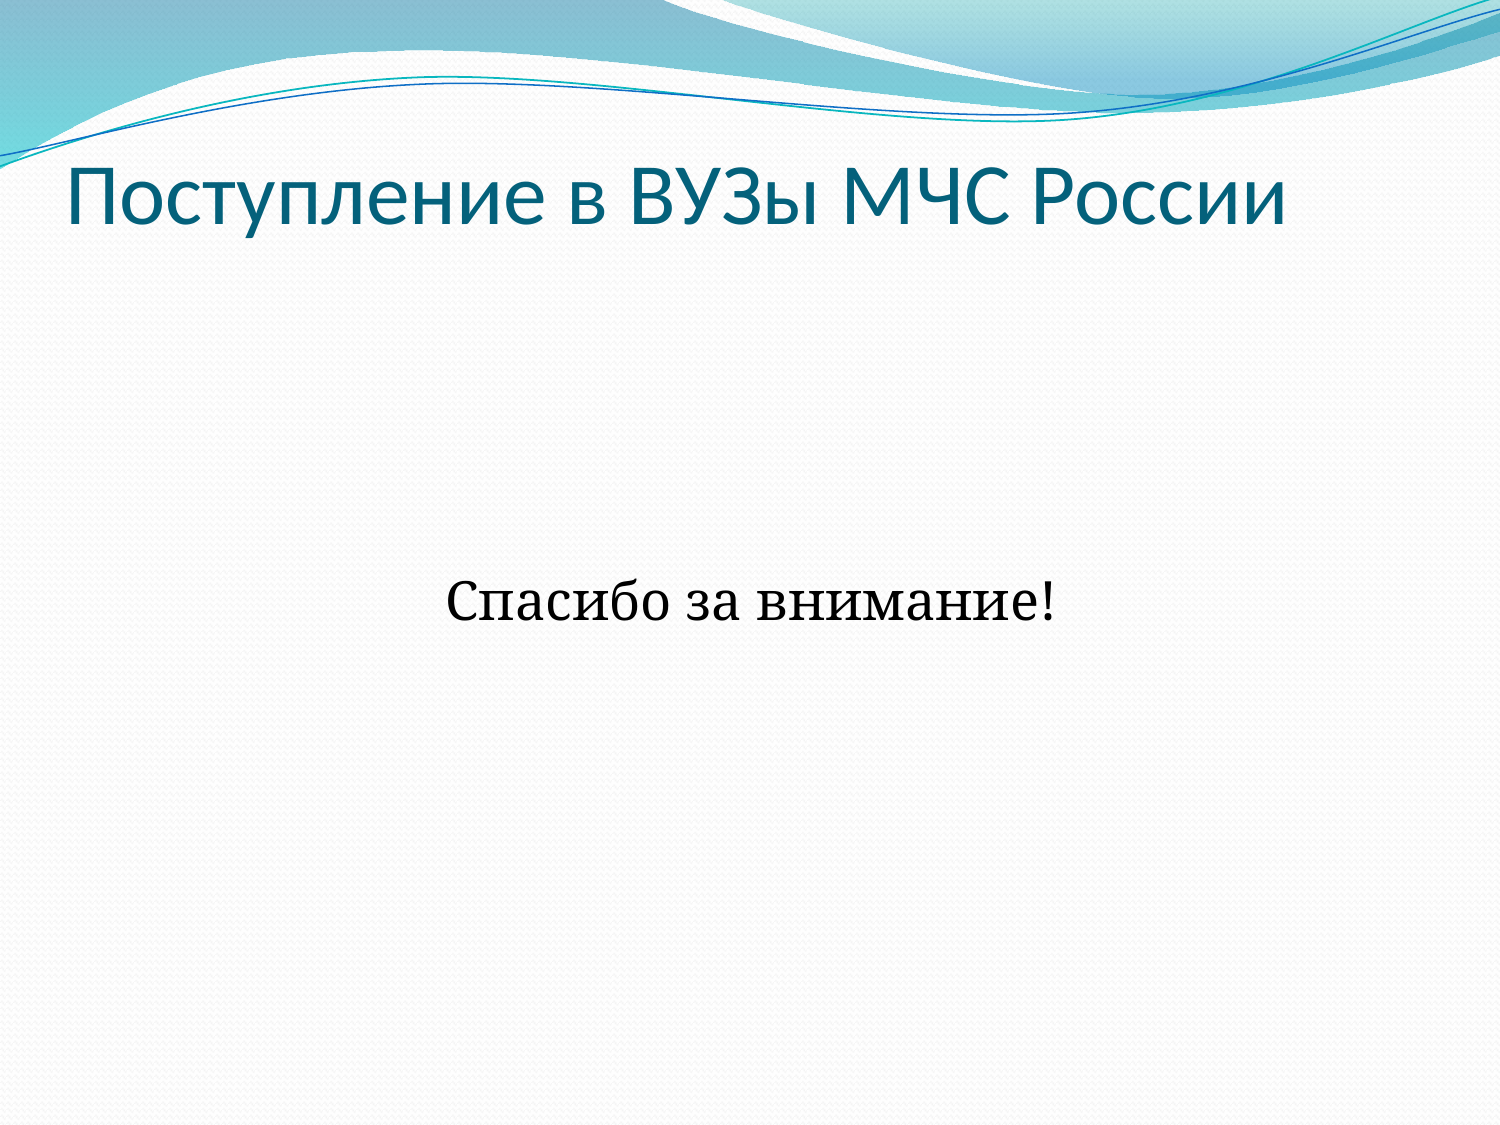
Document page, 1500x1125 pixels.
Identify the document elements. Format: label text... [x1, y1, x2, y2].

list Спасибо за внимание! [76, 255, 1427, 976]
title Поступление в ВУЗы МЧС России [64, 54, 1415, 243]
